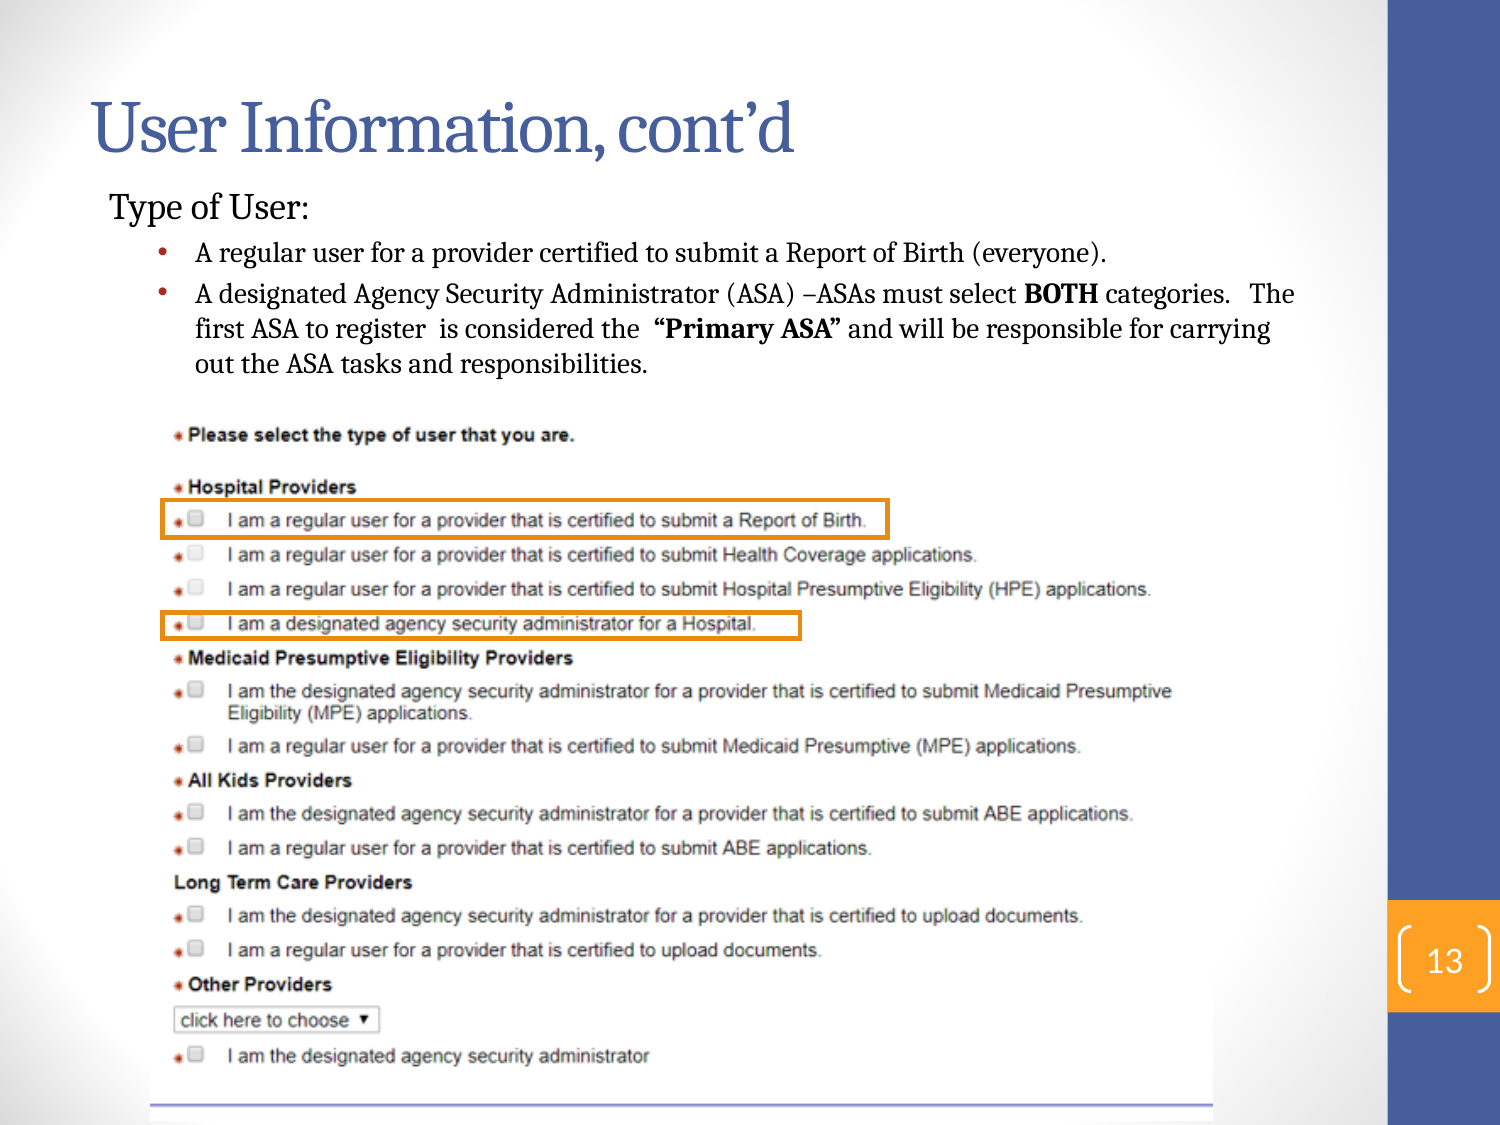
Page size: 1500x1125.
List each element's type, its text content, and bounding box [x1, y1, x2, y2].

slide_number 13 [1397, 924, 1492, 994]
title User Information, cont’d [75, 12, 1325, 174]
picture [0, 0, 1387, 1125]
list Type of User: A regular user for a provider certified to submit a Report of Birth (everyone). A designated Agency Security Administrator (ASA) –ASAs must select BOTH categories. The first ASA to register is considered the “Primary ASA” and will be responsible for carrying out the ASA tasks and responsibilities. [75, 174, 1325, 1113]
